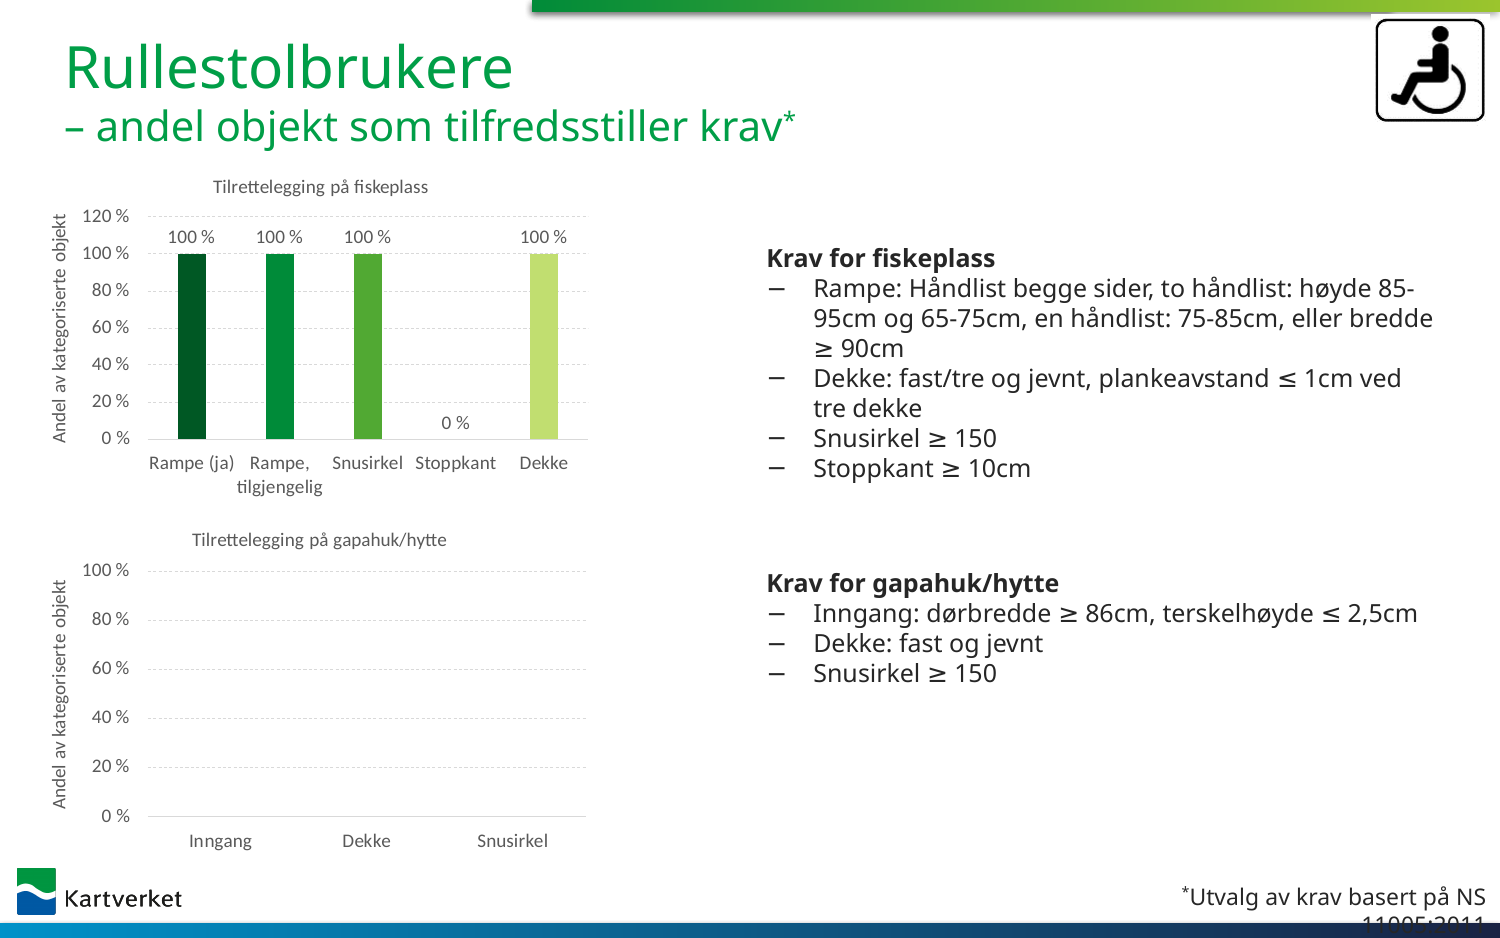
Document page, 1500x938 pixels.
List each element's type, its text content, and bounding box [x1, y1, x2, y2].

text_box Rullestolbrukere – andel objekt som tilfredsstiller krav* [49, 29, 1431, 158]
picture [1371, 13, 1491, 127]
text_box Krav for gapahuk/hytte Inngang: dørbredde ≥ 86cm, terskelhøyde ≤ 2,5cm Dekke: fast og jevnt Snusirkel ≥ 150 [751, 560, 1452, 695]
picture [41, 520, 597, 859]
text_box *Utvalg av krav basert på NS 11005:2011 [1068, 873, 1500, 938]
text_box Krav for fiskeplass Rampe: Håndlist begge sider, to håndlist: høyde 85-95cm og 65-75cm, en håndlist: 75-85cm, eller bredde ≥ 90cm Dekke: fast/tre og jevnt, plankeavstand ≤ 1cm ved tre dekke Snusirkel ≥ 150 Stoppkant ≥ 10cm [751, 235, 1452, 490]
picture [41, 166, 599, 505]
